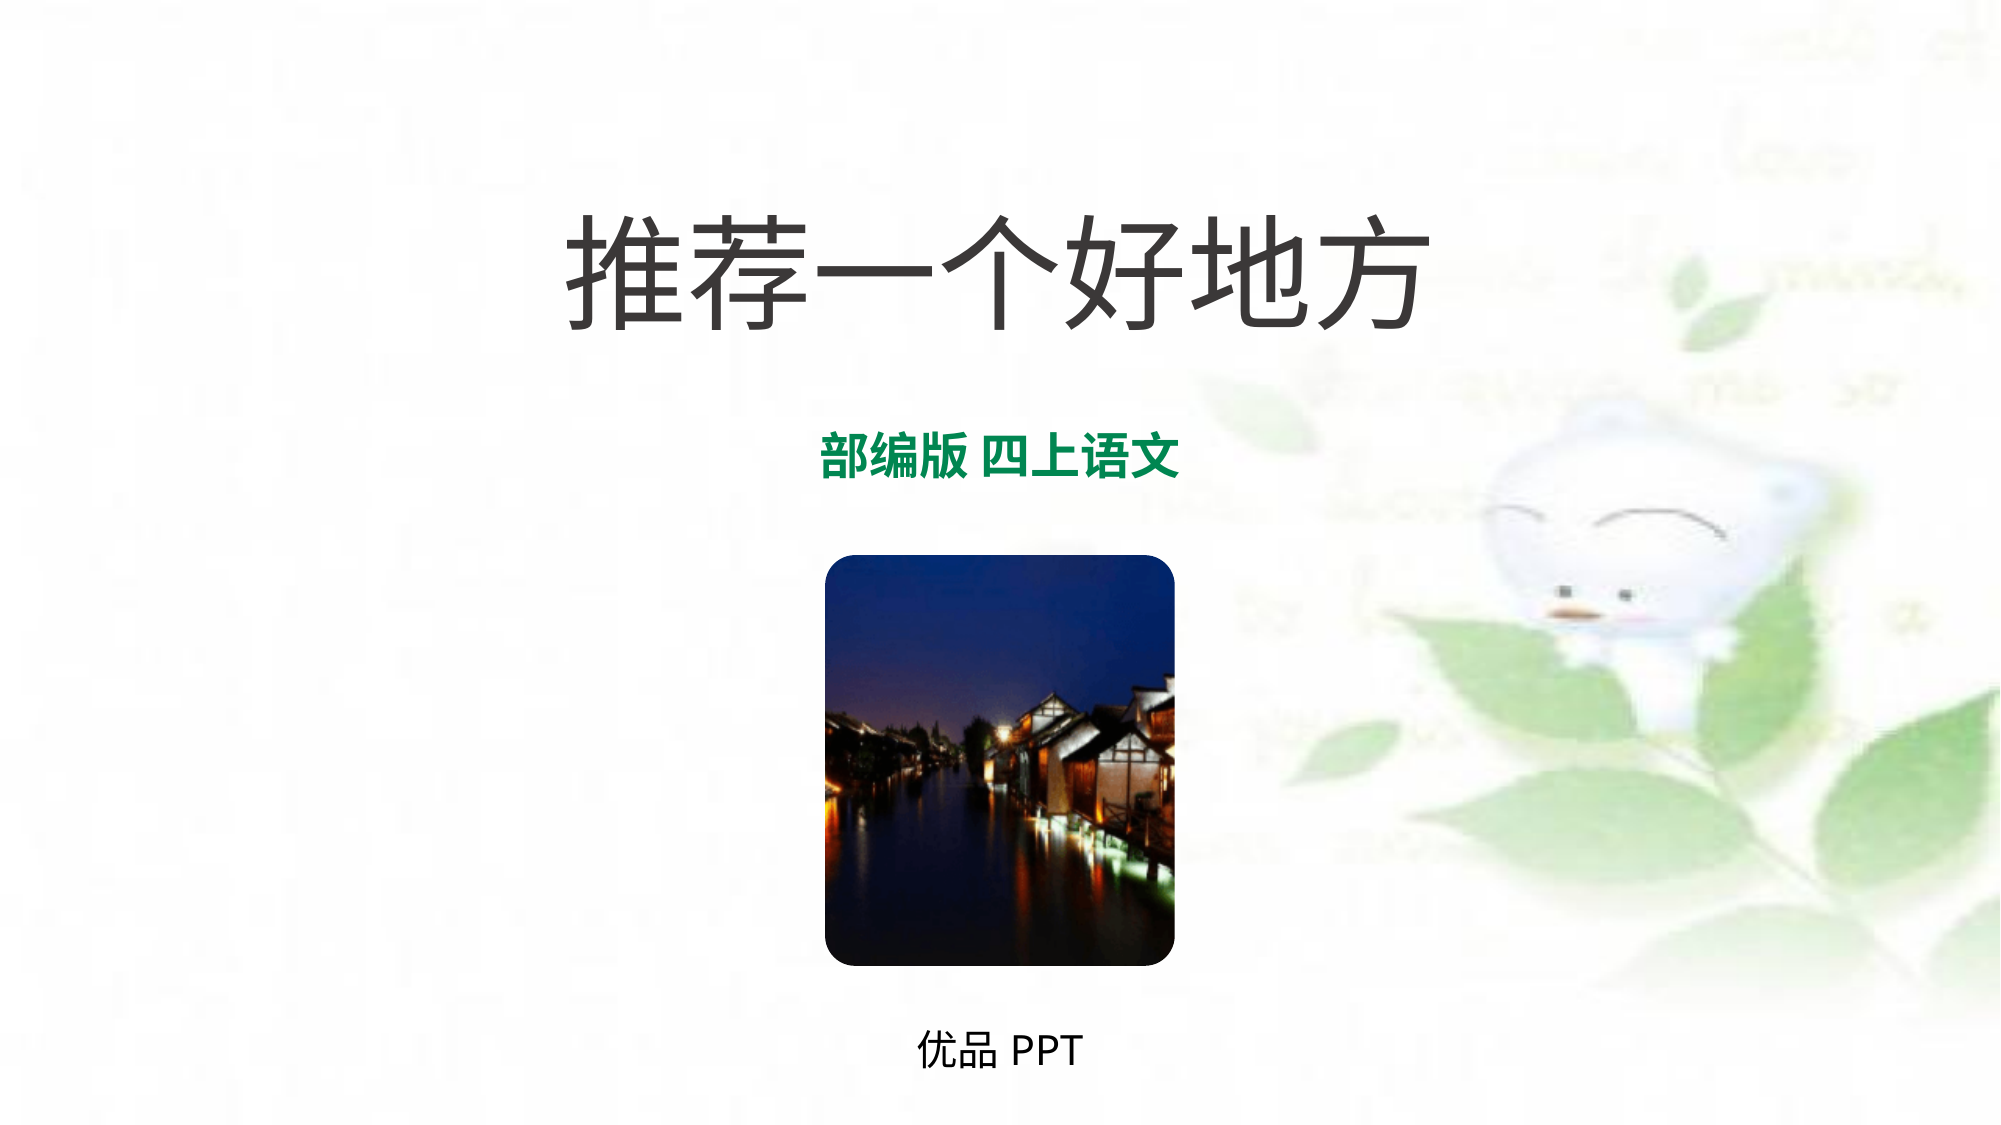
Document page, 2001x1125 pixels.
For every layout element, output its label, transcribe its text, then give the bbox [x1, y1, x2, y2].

text_box 部编版 四上语文 [249, 351, 1750, 559]
text_box 推荐一个好地方 [249, 188, 1750, 351]
picture [0, 0, 2001, 1125]
text_box 优品PPT [249, 1011, 1750, 1082]
